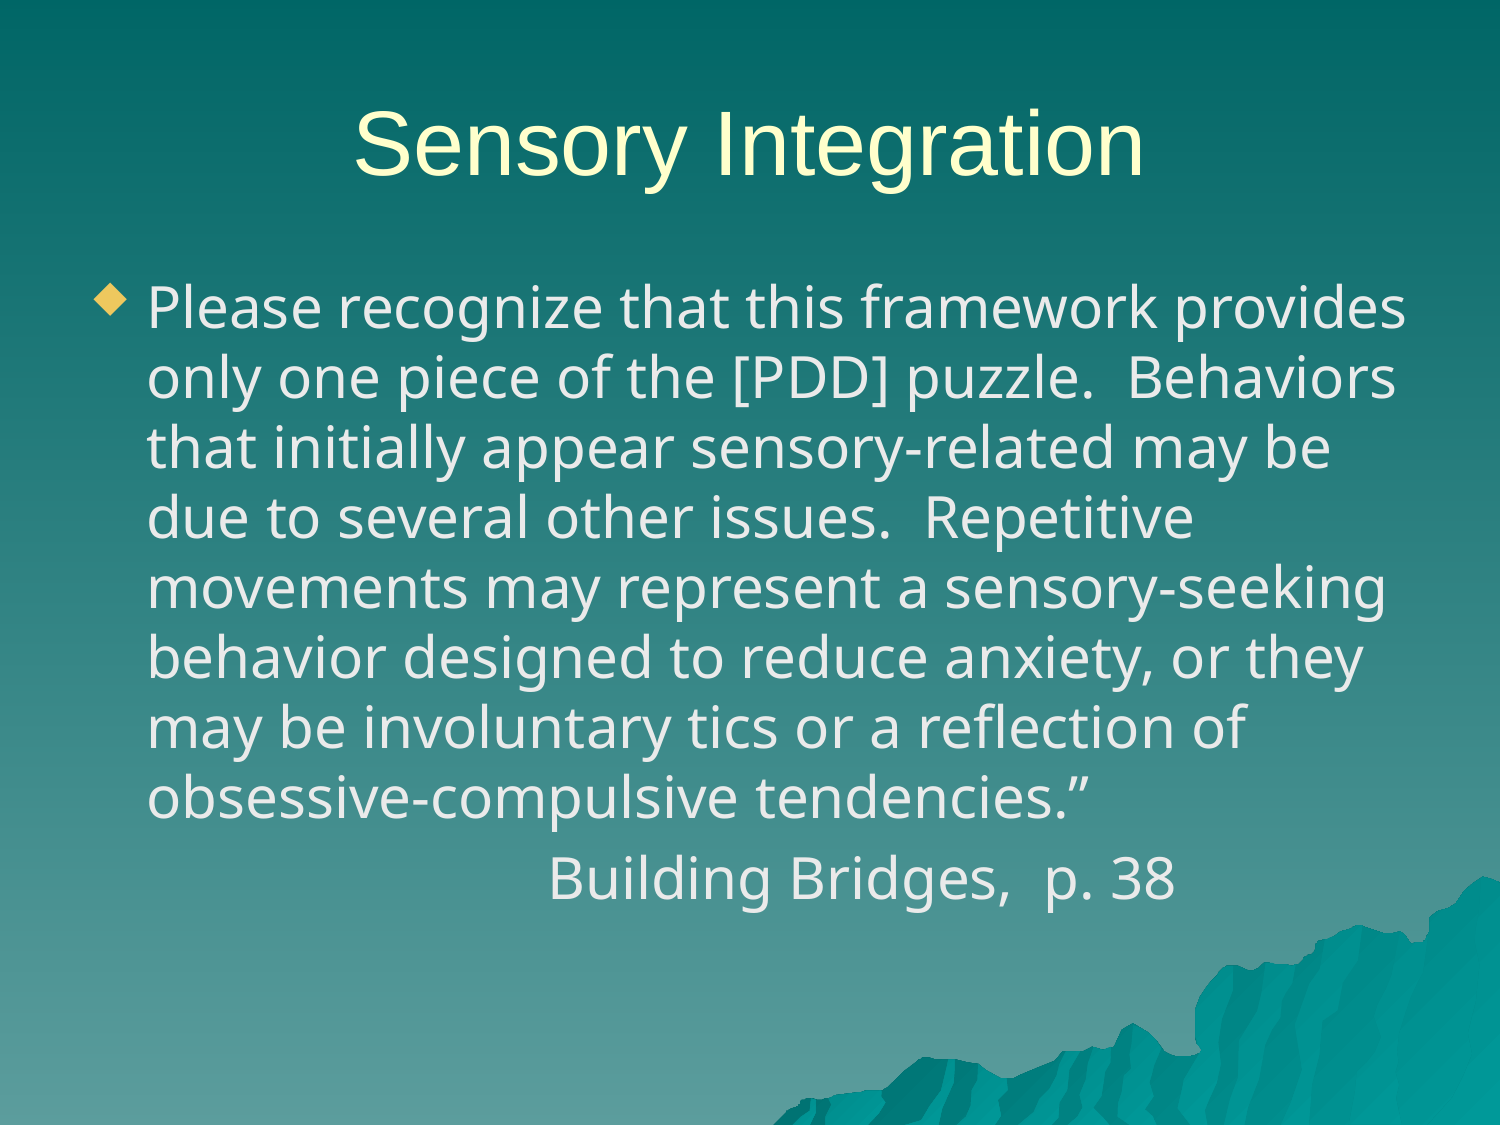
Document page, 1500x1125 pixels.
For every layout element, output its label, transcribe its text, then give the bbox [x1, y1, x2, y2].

list Please recognize that this framework provides only one piece of the [PDD] puzzle. Behaviors that initially appear sensory-related may be due to several other issues. Repetitive movements may represent a sensory-seeking behavior designed to reduce anxiety, or they may be involuntary tics or a reflection of obsessive-compulsive tendencies.” Building Bridges, p. 38 [74, 262, 1426, 1006]
title Sensory Integration [74, 45, 1426, 233]
